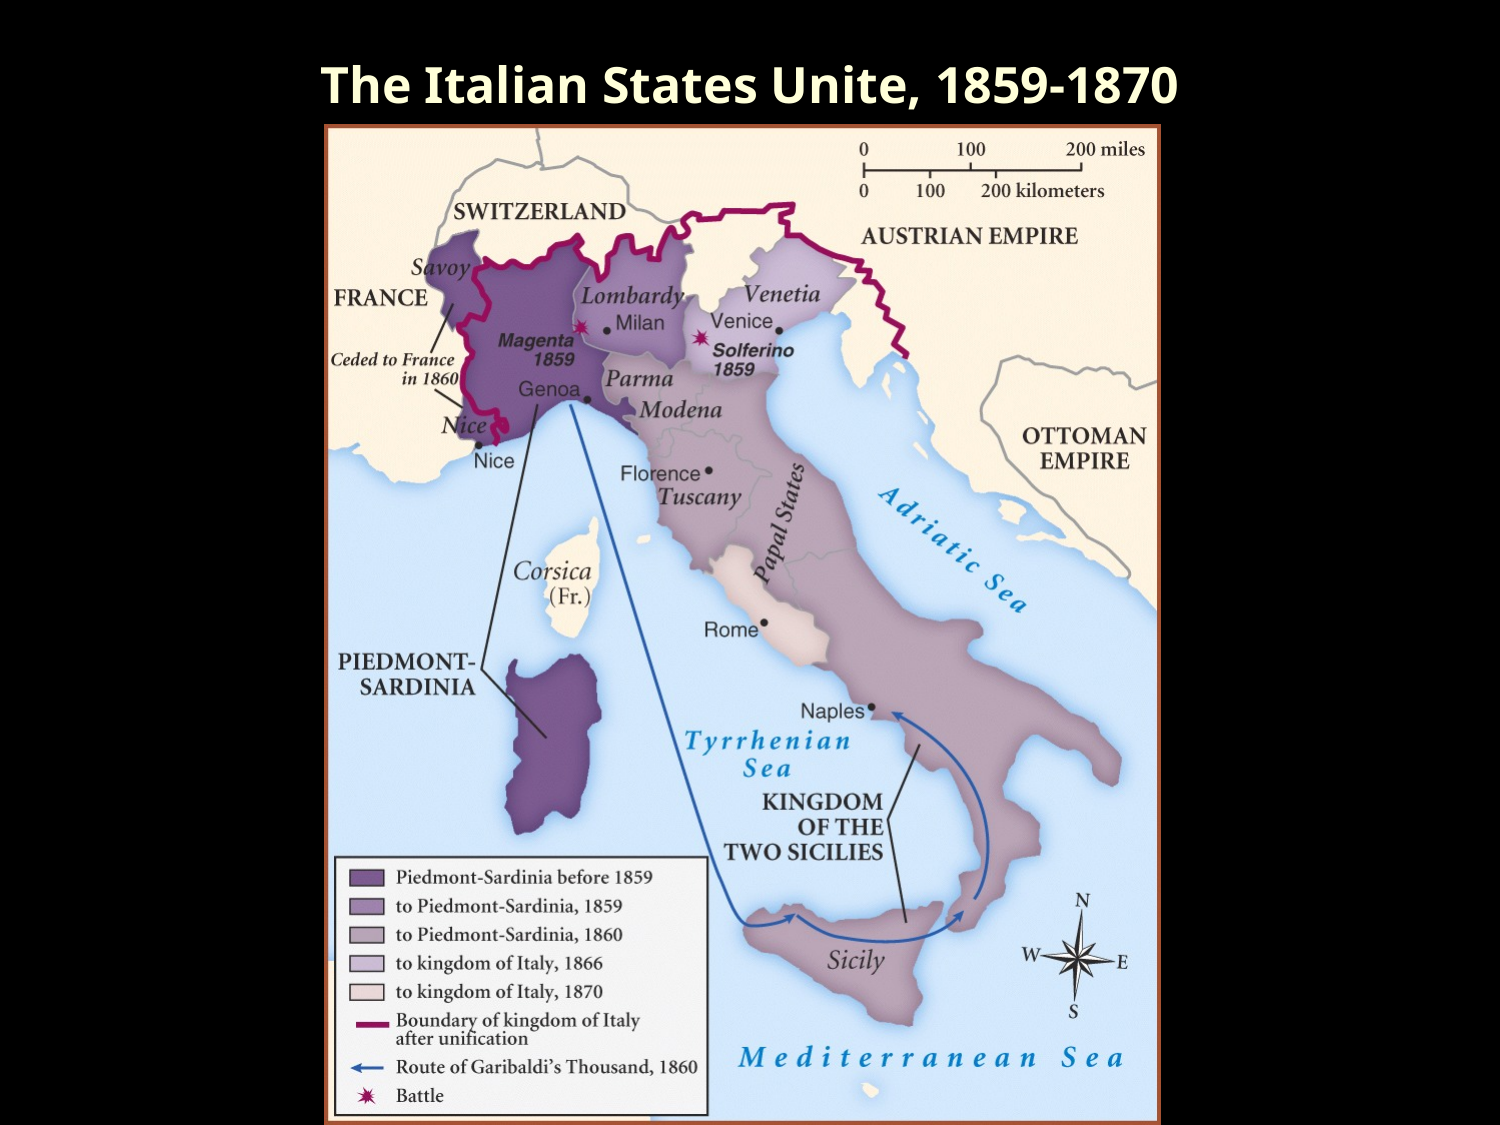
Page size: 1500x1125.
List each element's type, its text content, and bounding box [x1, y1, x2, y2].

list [324, 124, 1161, 1125]
title The Italian States Unite, 1859-1870 [75, 24, 1425, 143]
